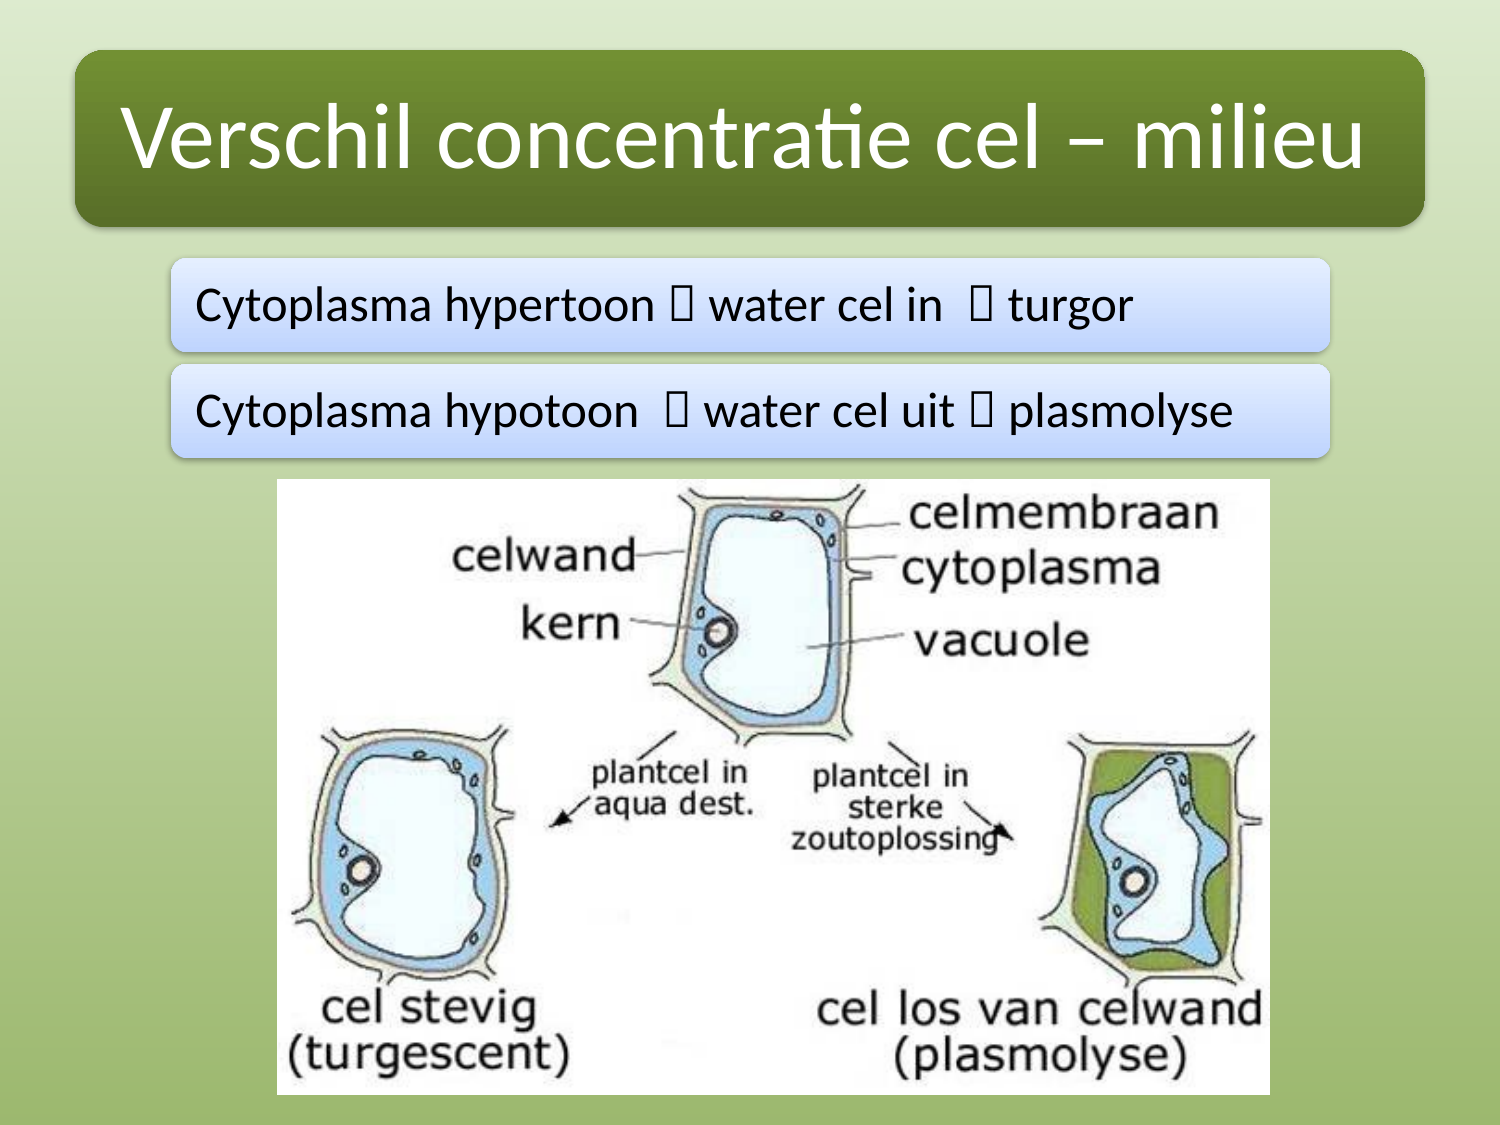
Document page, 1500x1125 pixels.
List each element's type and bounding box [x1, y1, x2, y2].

list [170, 255, 1331, 462]
picture [277, 479, 1271, 1095]
text_box [74, 44, 1426, 233]
